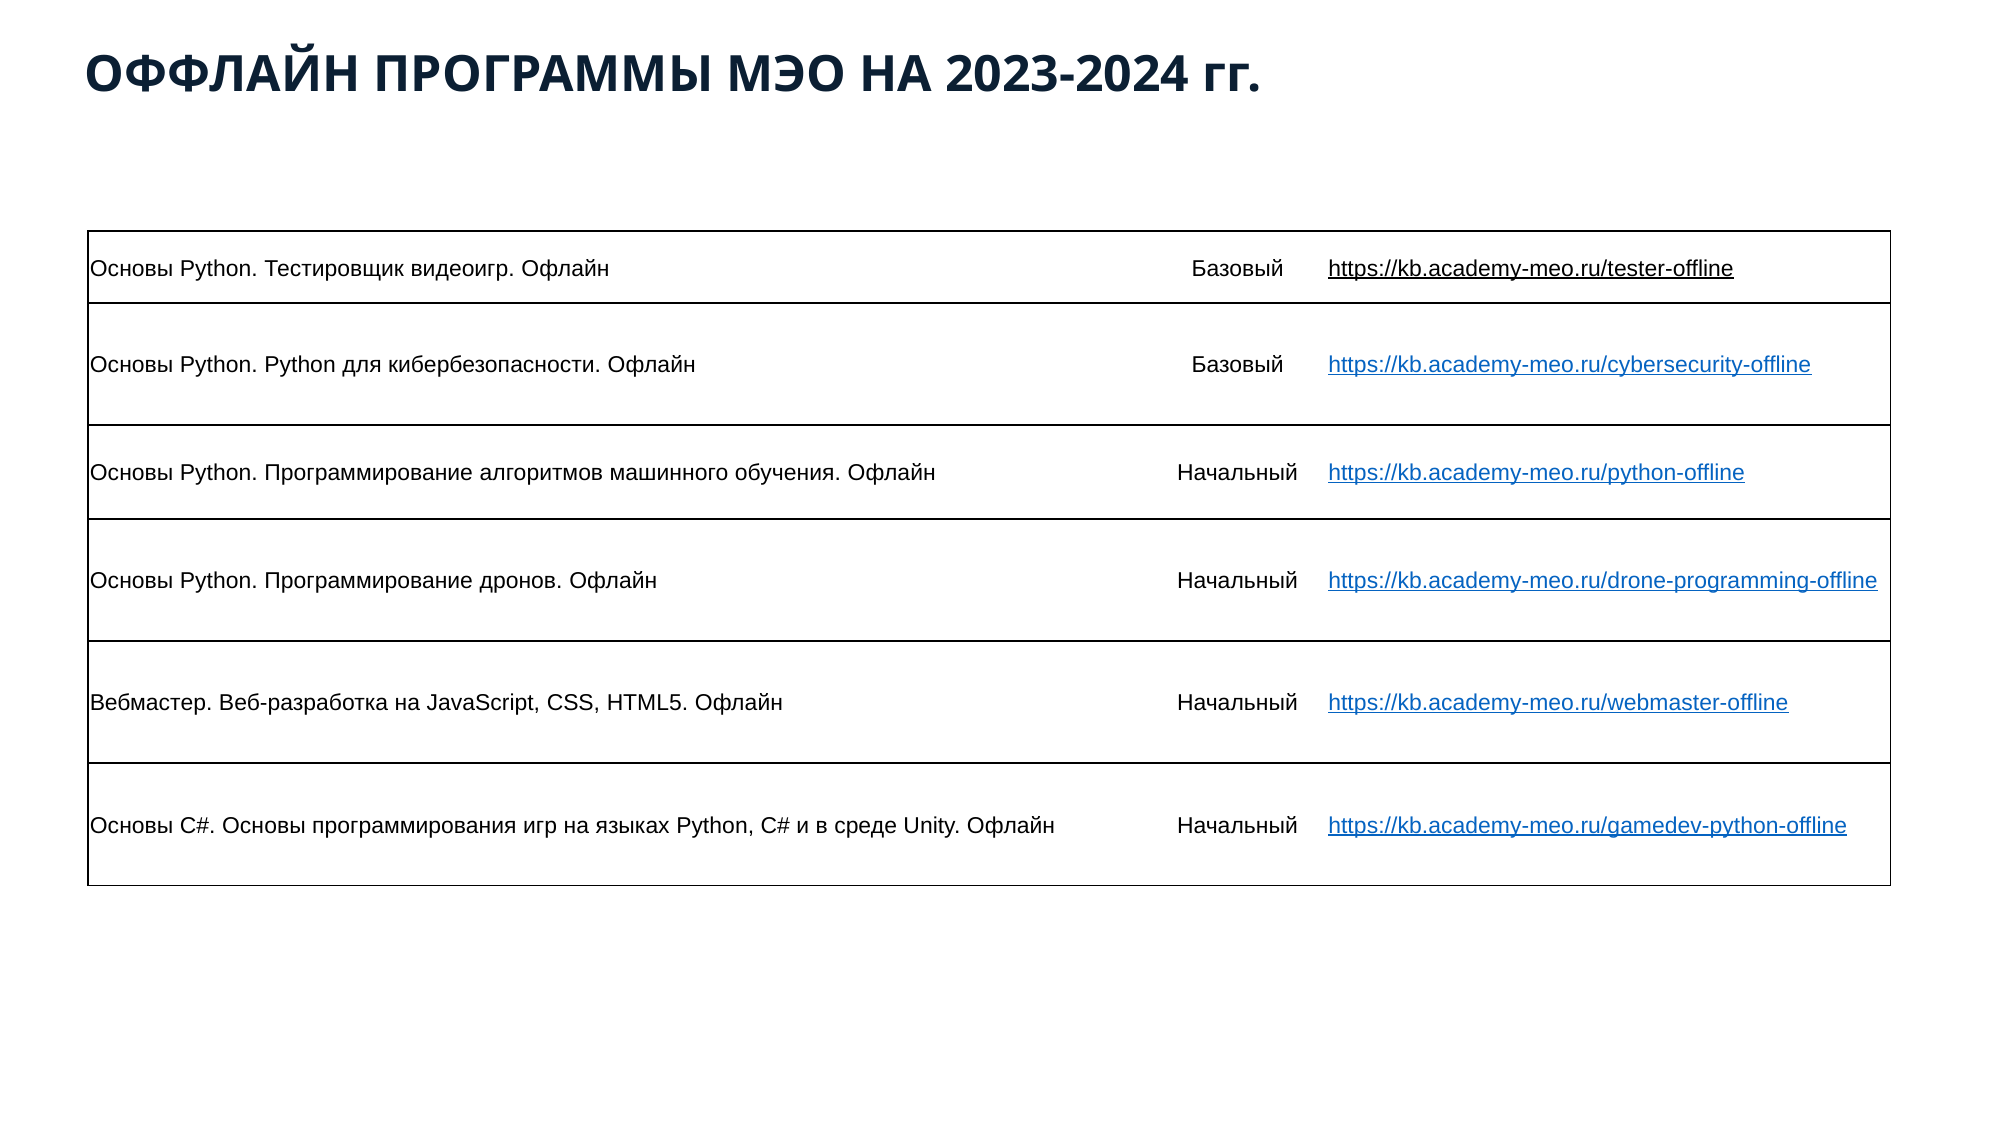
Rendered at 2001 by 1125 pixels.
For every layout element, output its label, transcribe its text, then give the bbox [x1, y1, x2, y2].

table_cell Основы C#. Основы программирования игр на языках Python, C# и в среде Unity. Офлайн [89, 764, 1148, 885]
table_cell Основы Python. Python для кибербезопасности. Офлайн [89, 304, 1148, 424]
table_cell https://kb.academy-meo.ru/cybersecurity-offline [1327, 304, 1890, 424]
table_cell https://kb.academy-meo.ru/drone-programming-offline [1327, 520, 1890, 640]
table_cell Начальный [1148, 426, 1327, 518]
table_cell Основы Python. Программирование дронов. Офлайн [89, 520, 1148, 640]
table_cell Основы Python. Программирование алгоритмов машинного обучения. Офлайн [89, 426, 1148, 518]
table_cell Базовый [1148, 304, 1327, 424]
table_header Базовый [1148, 232, 1327, 302]
text_box ОФФЛАЙН ПРОГРАММЫ МЭО НА 2023-2024 гг. [82, 39, 1908, 102]
table_header Основы Python. Тестировщик видеоигр. Офлайн [89, 232, 1148, 302]
table_cell https://kb.academy-meo.ru/webmaster-offline [1327, 642, 1890, 762]
table_cell Начальный [1148, 520, 1327, 640]
table_header https://kb.academy-meo.ru/tester-offline [1327, 232, 1890, 302]
table_cell Вебмастер. Веб-разработка на JavaScript, CSS, HTML5. Офлайн [89, 642, 1148, 762]
table_cell https://kb.academy-meo.ru/python-offline [1327, 426, 1890, 518]
table_cell Начальный [1148, 764, 1327, 885]
table_cell Начальный [1148, 642, 1327, 762]
table_cell https://kb.academy-meo.ru/gamedev-python-offline [1327, 764, 1890, 885]
